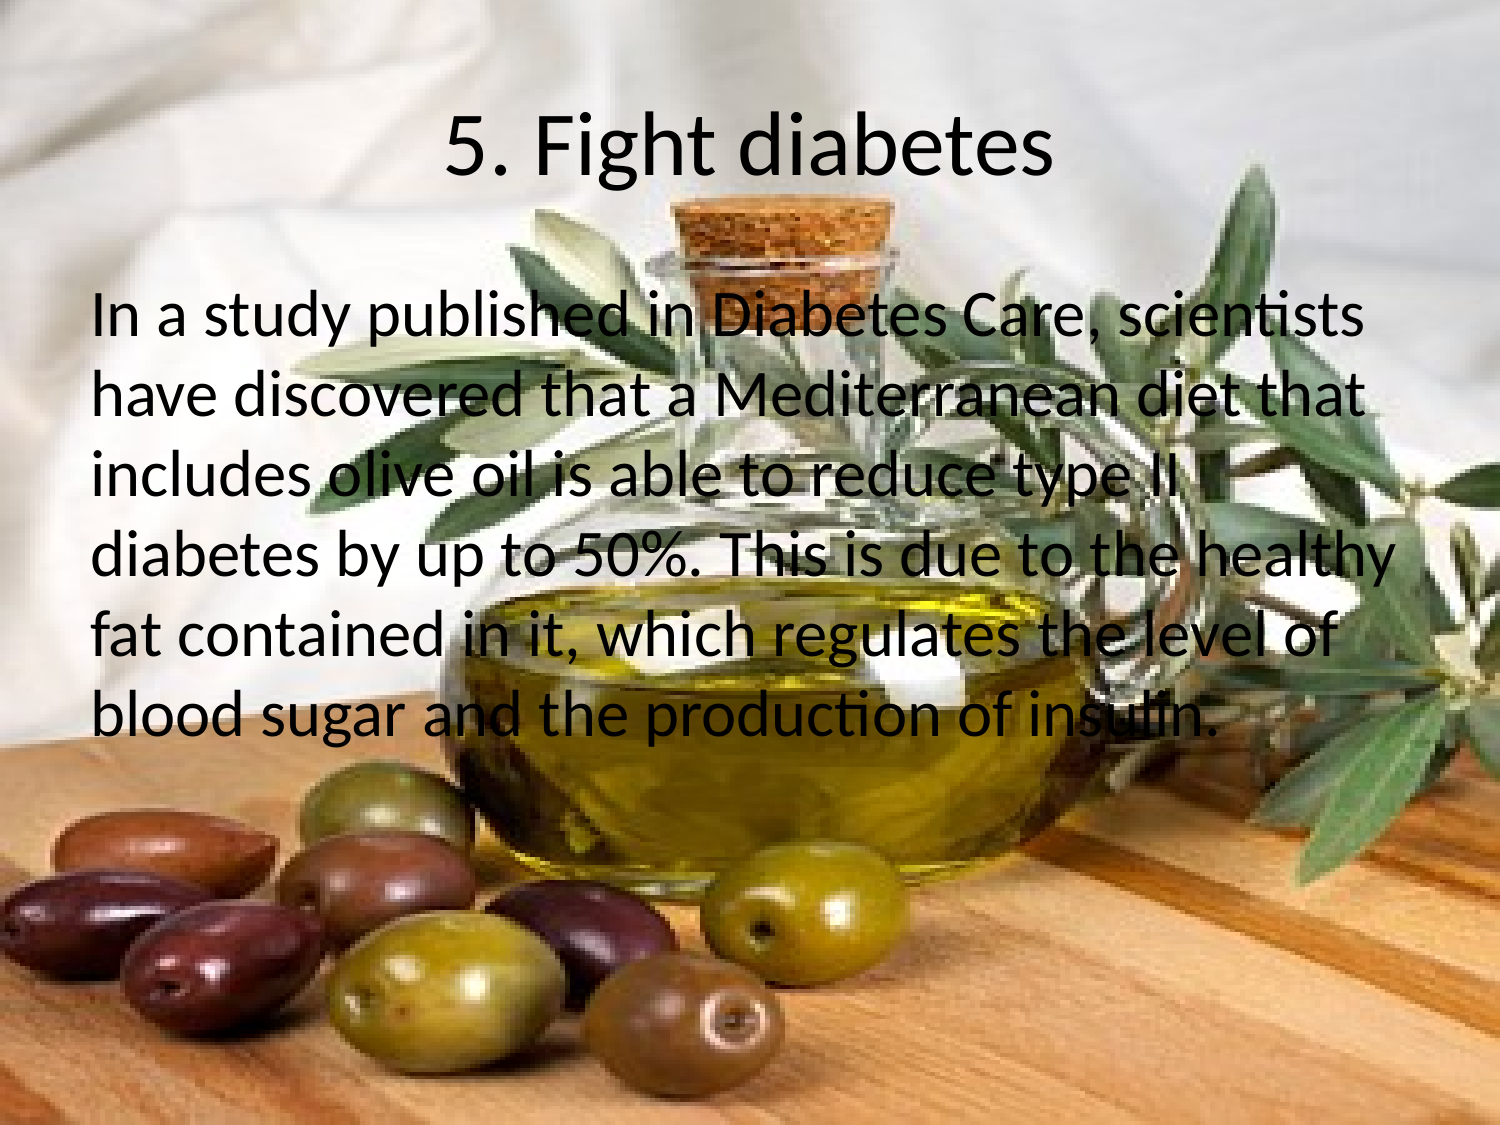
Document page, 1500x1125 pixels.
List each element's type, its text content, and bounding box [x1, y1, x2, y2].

picture [0, 0, 1500, 1125]
list In a study published in Diabetes Care, scientists have discovered that a Mediterranean diet that includes olive oil is able to reduce type II diabetes by up to 50%. This is due to the healthy fat contained in it, which regulates the level of blood sugar and the production of insulin. [75, 262, 1425, 1005]
title 5. Fight diabetes [75, 45, 1425, 233]
